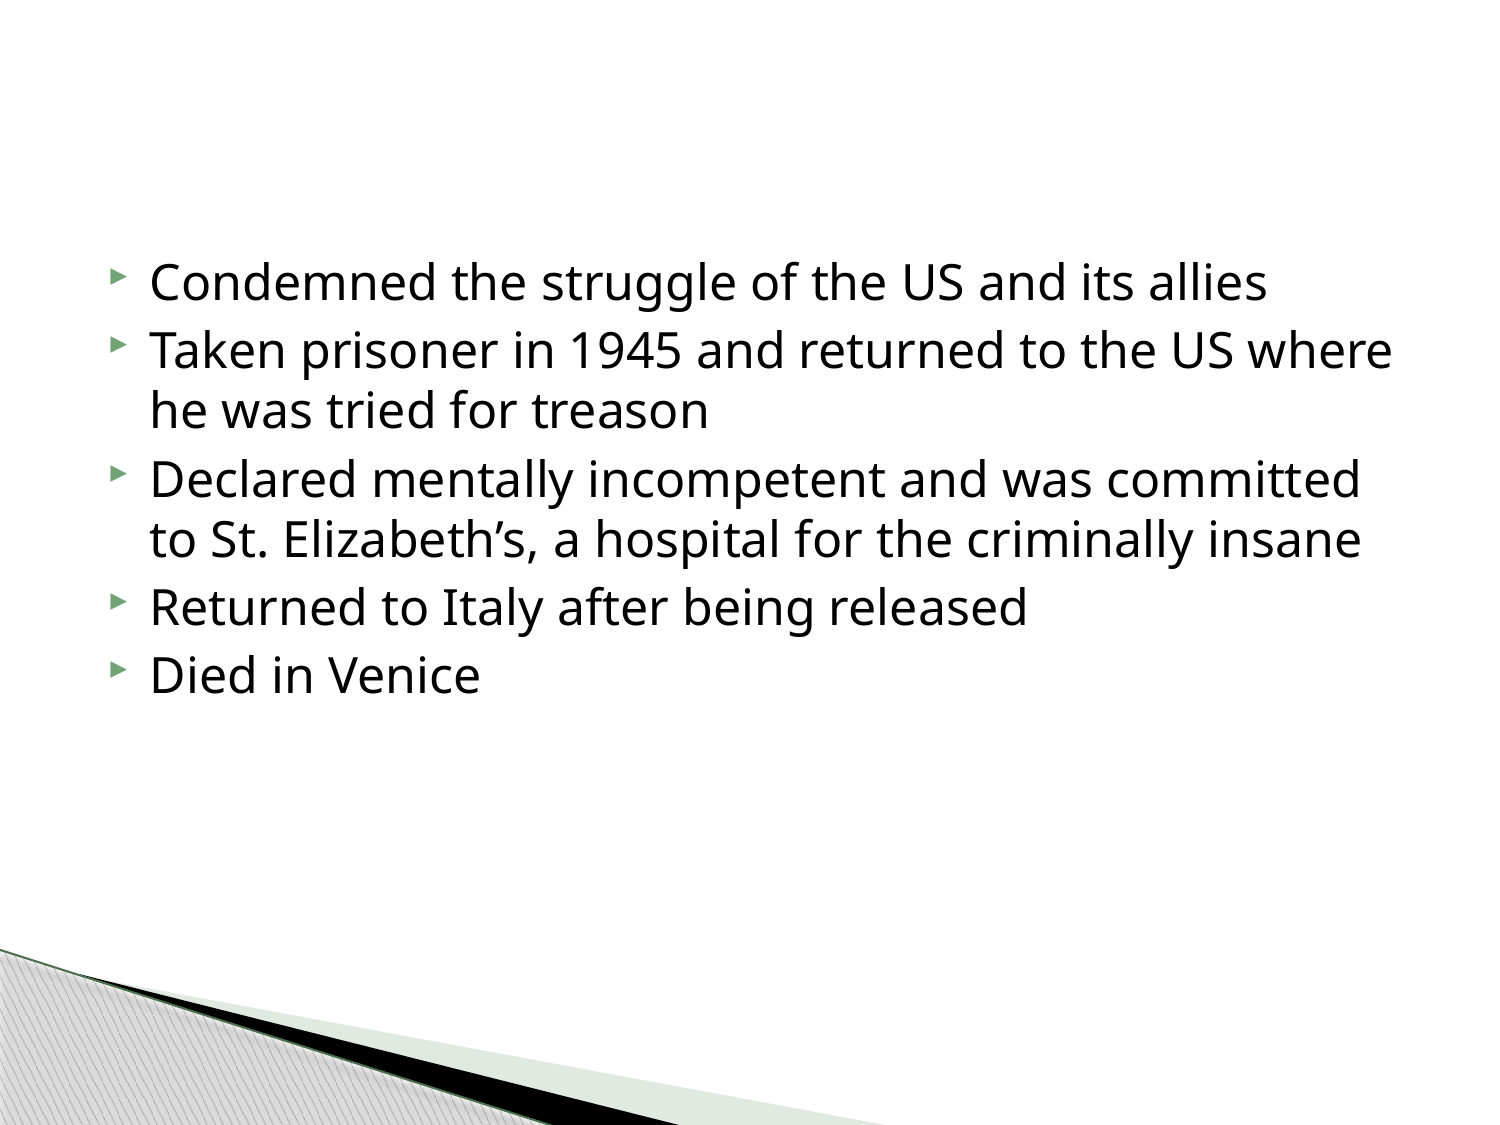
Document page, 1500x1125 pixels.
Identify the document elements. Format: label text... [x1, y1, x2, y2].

list Condemned the struggle of the US and its allies Taken prisoner in 1945 and returned to the US where he was tried for treason Declared mentally incompetent and was committed to St. Elizabeth’s, a hospital for the criminally insane Returned to Italy after being released Died in Venice [75, 243, 1425, 986]
